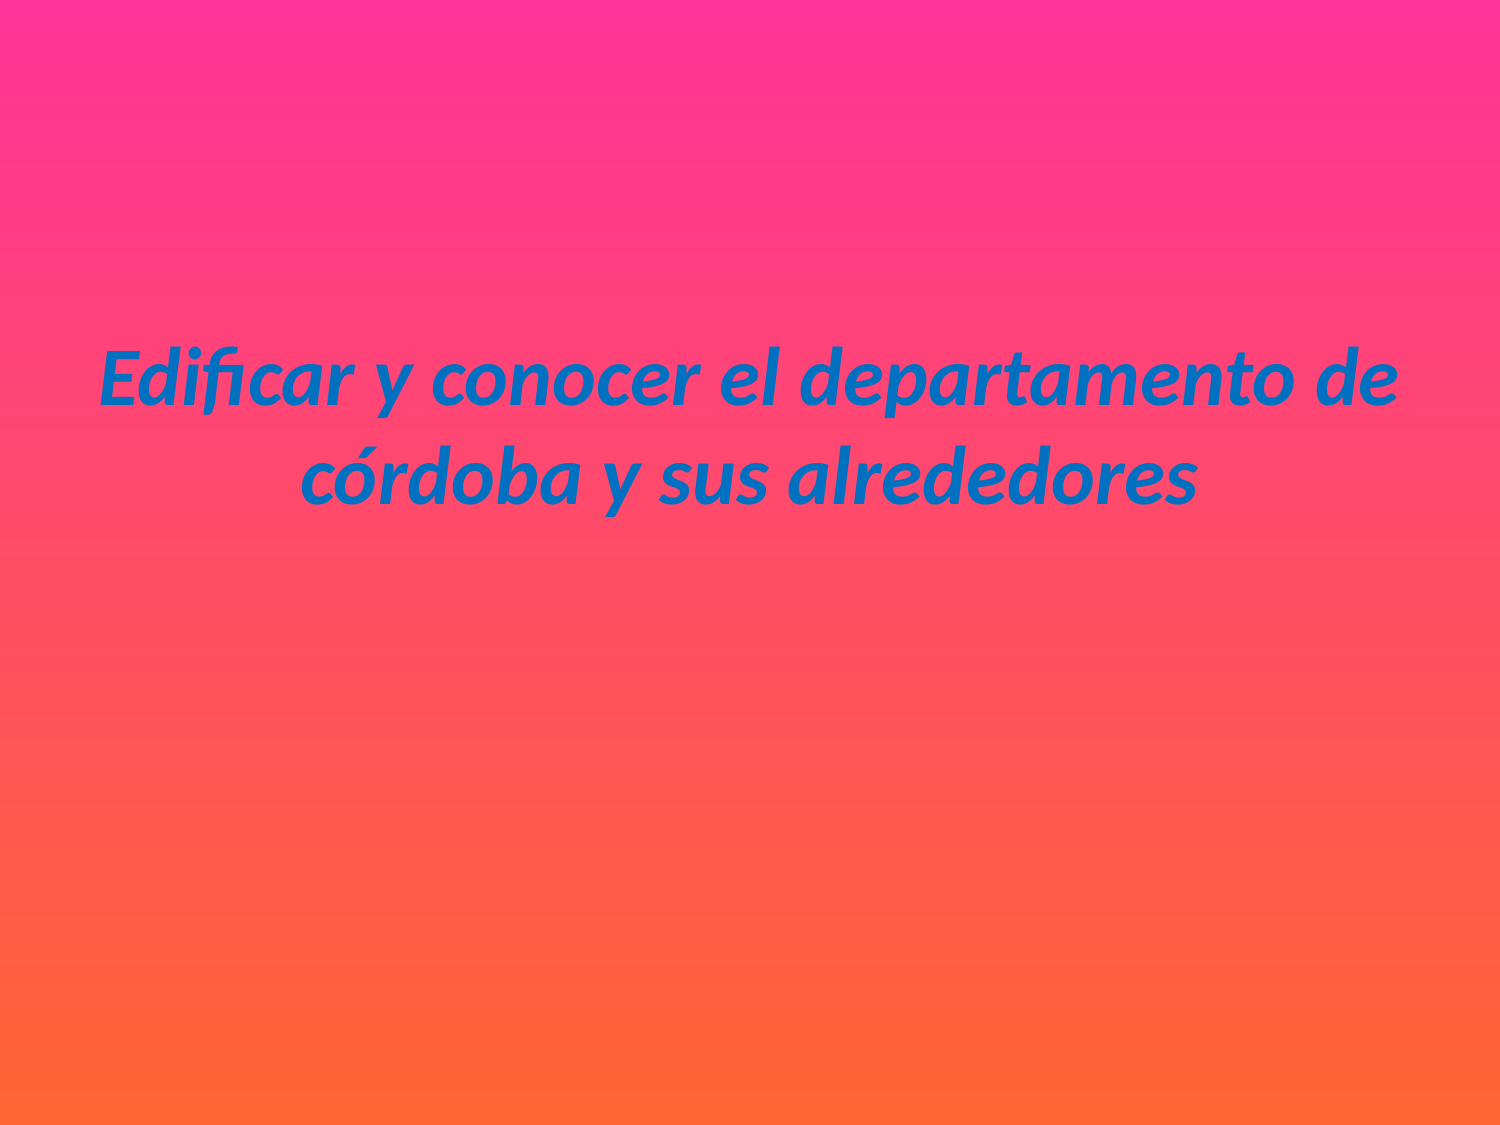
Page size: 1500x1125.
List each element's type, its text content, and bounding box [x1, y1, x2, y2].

title Edificar y conocer el departamento de córdoba y sus alrededores [75, 199, 1425, 645]
